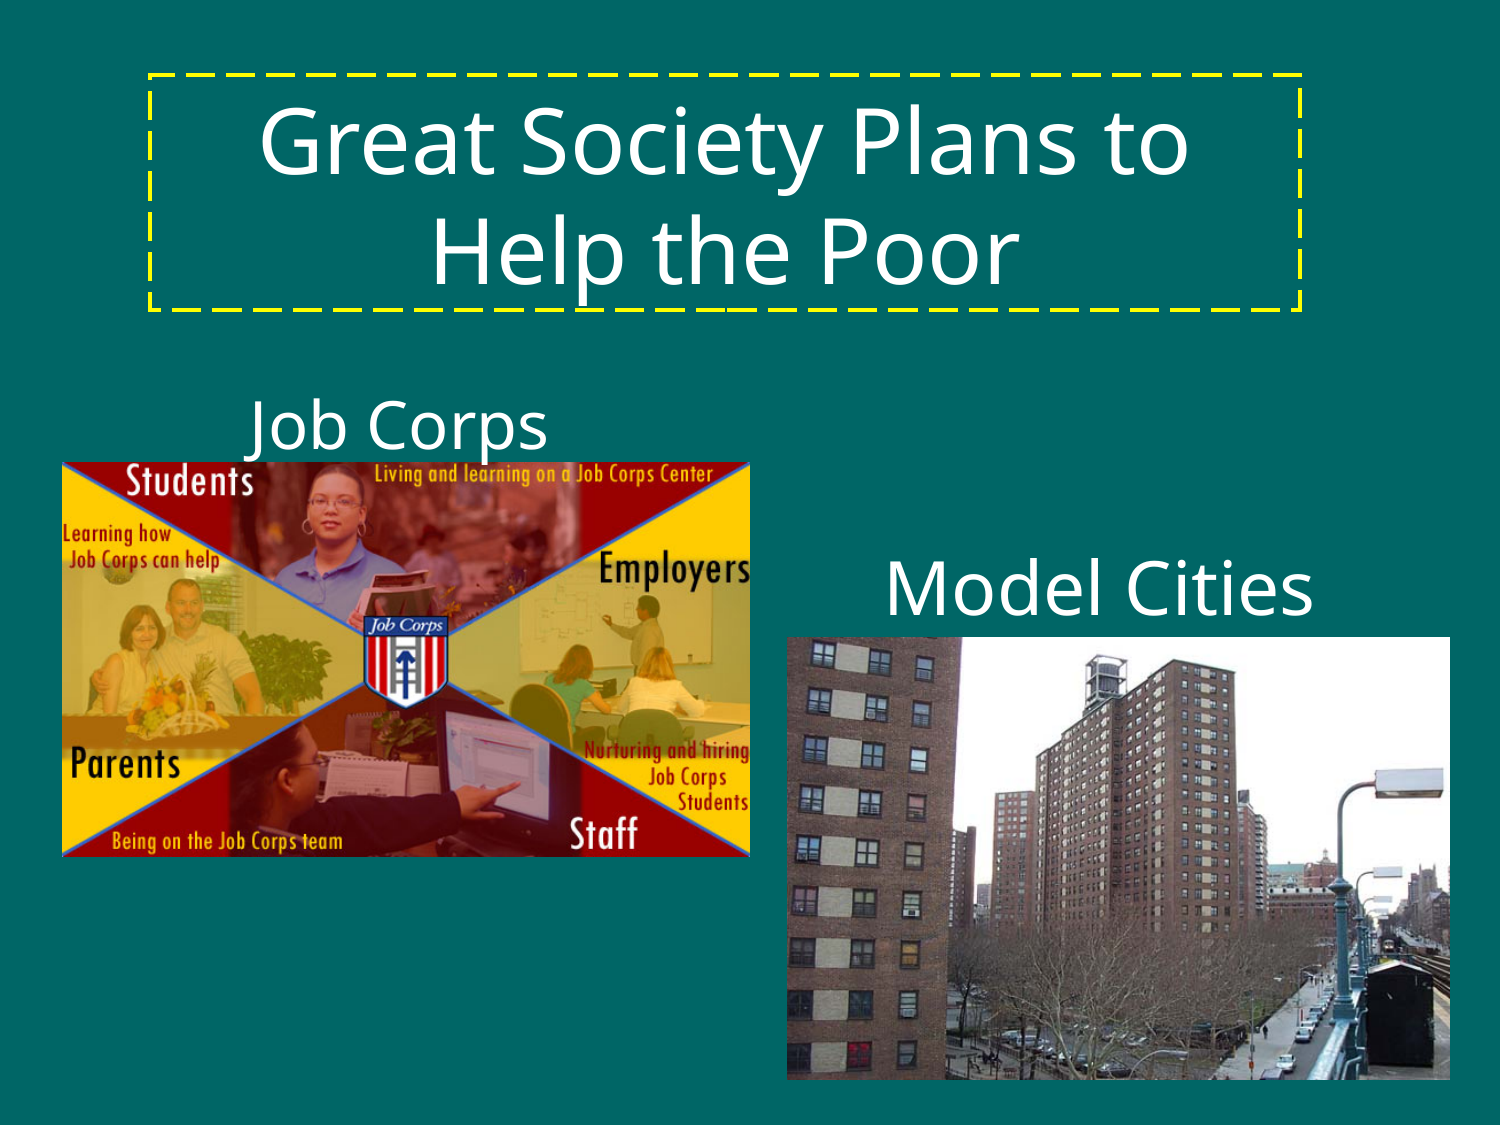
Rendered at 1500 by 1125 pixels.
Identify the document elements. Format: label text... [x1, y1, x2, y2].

text_box Model Cities [799, 532, 1400, 635]
text_box Job Corps [37, 375, 763, 471]
picture [787, 637, 1451, 1080]
picture [62, 462, 751, 857]
text_box Great Society Plans to Help the Poor [150, 75, 1300, 311]
